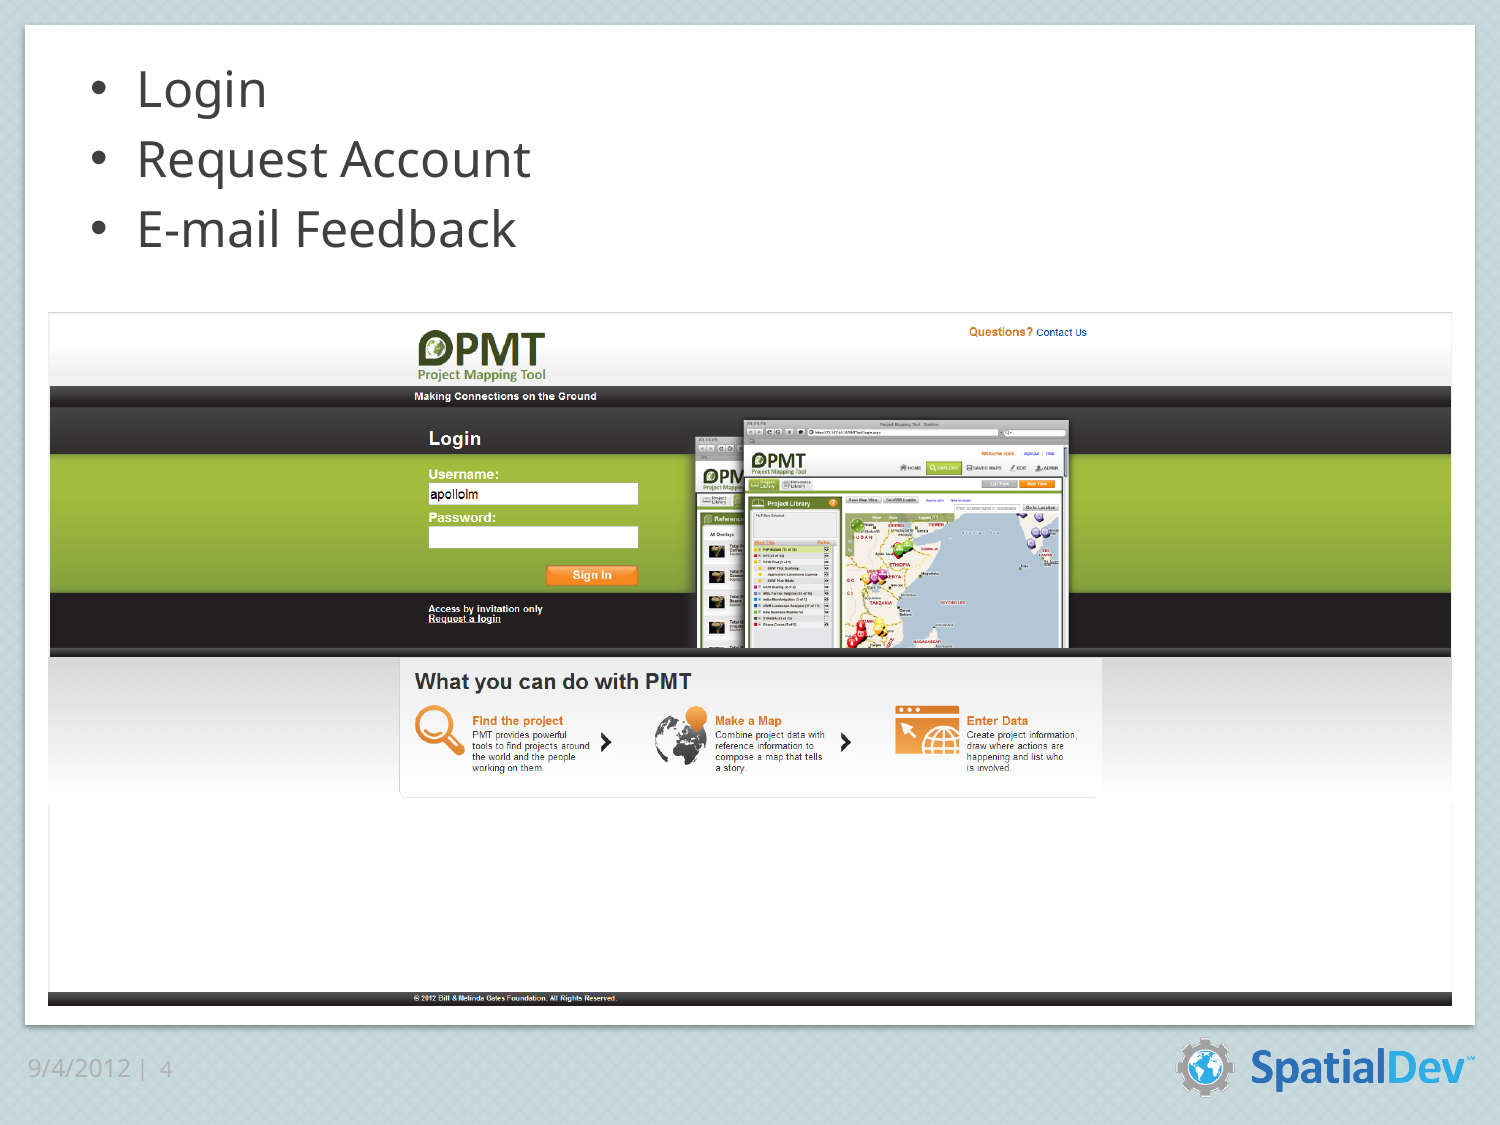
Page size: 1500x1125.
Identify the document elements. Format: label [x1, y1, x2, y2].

text_box [1174, 1078, 1476, 1099]
picture [0, 0, 1500, 1125]
